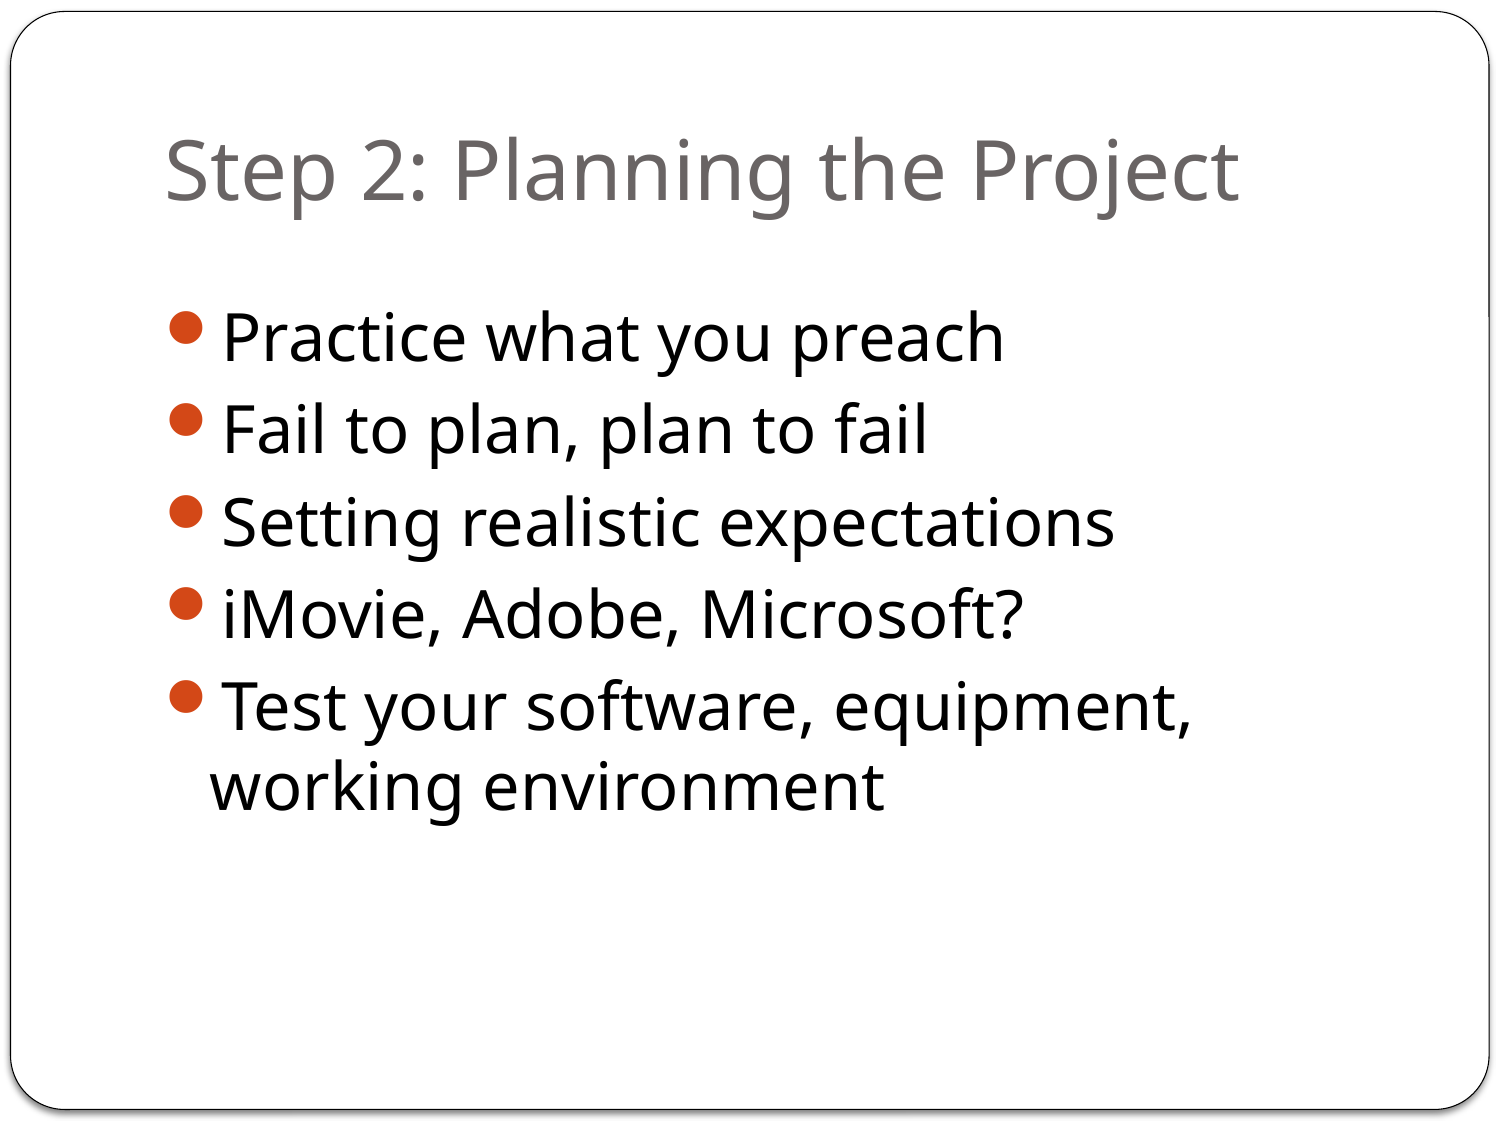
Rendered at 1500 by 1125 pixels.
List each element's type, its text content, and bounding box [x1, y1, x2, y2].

title Step 2: Planning the Project [150, 45, 1425, 233]
list Practice what you preach Fail to plan, plan to fail Setting realistic expectations iMovie, Adobe, Microsoft? Test your software, equipment, working environment [150, 287, 1425, 988]
